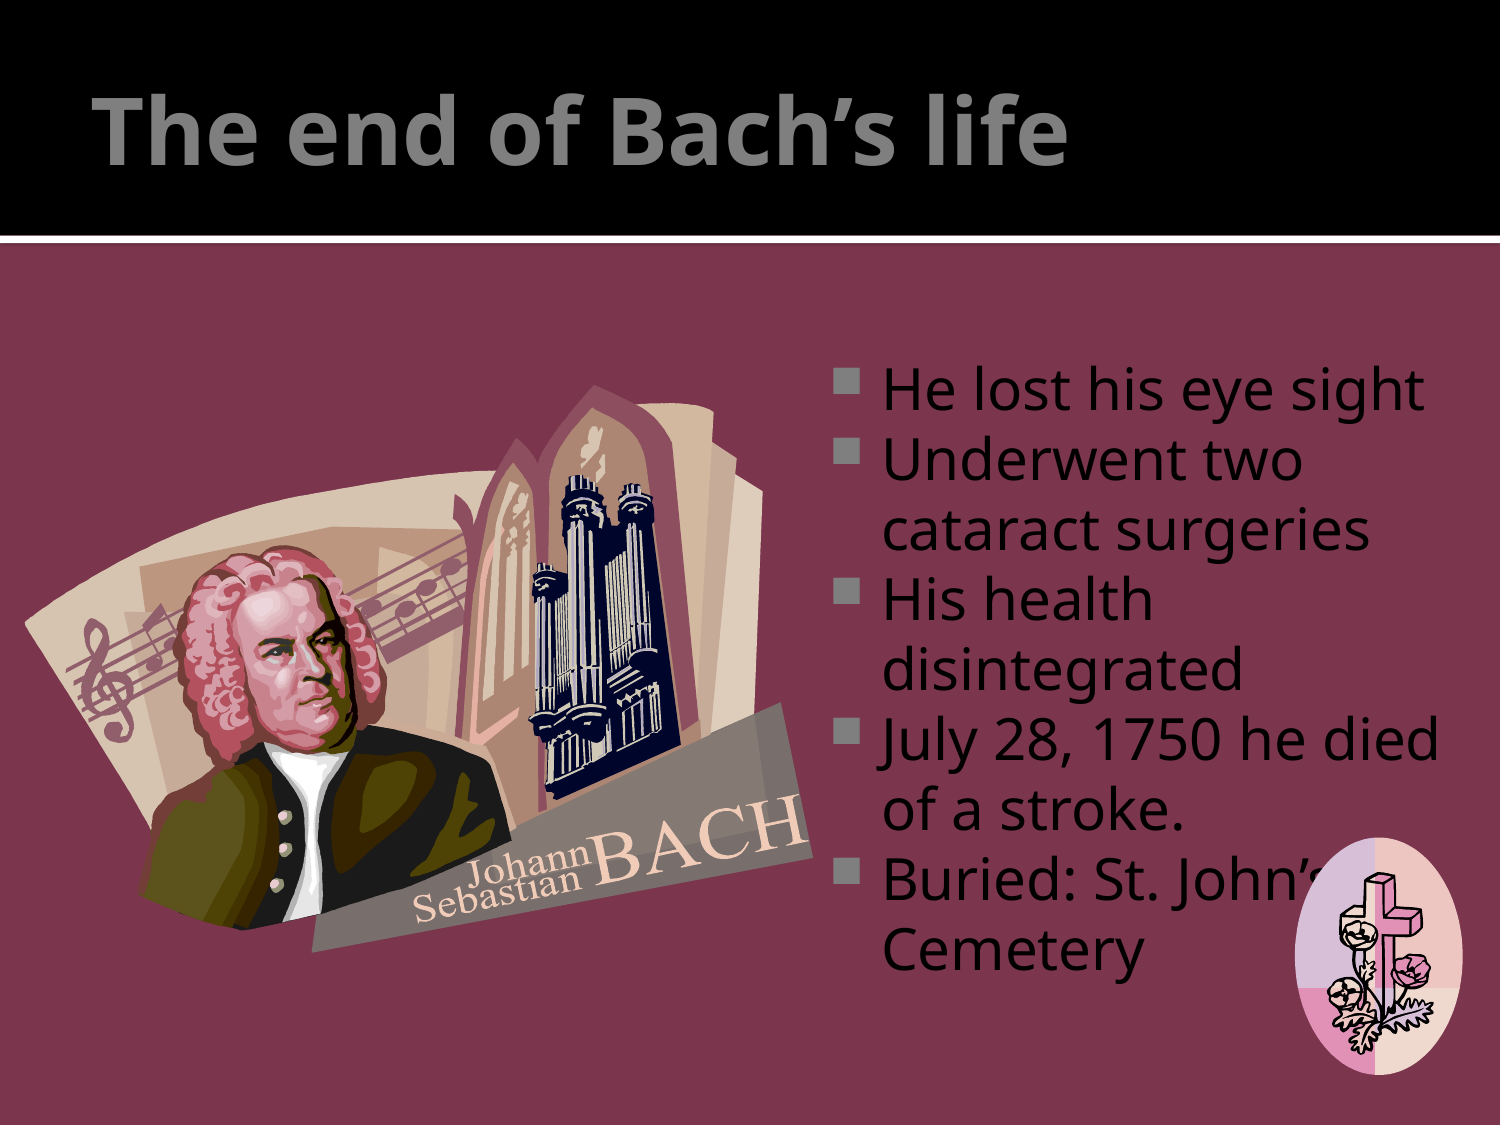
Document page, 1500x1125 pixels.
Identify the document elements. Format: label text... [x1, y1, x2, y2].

title The end of Bach’s life [75, 24, 1425, 231]
list He lost his eye sight Underwent two cataract surgeries His health disintegrated July 28, 1750 he died of a stroke. Buried: St. John’s Cemetery [800, 337, 1463, 1096]
picture [1294, 837, 1463, 1075]
picture [44, 421, 799, 939]
